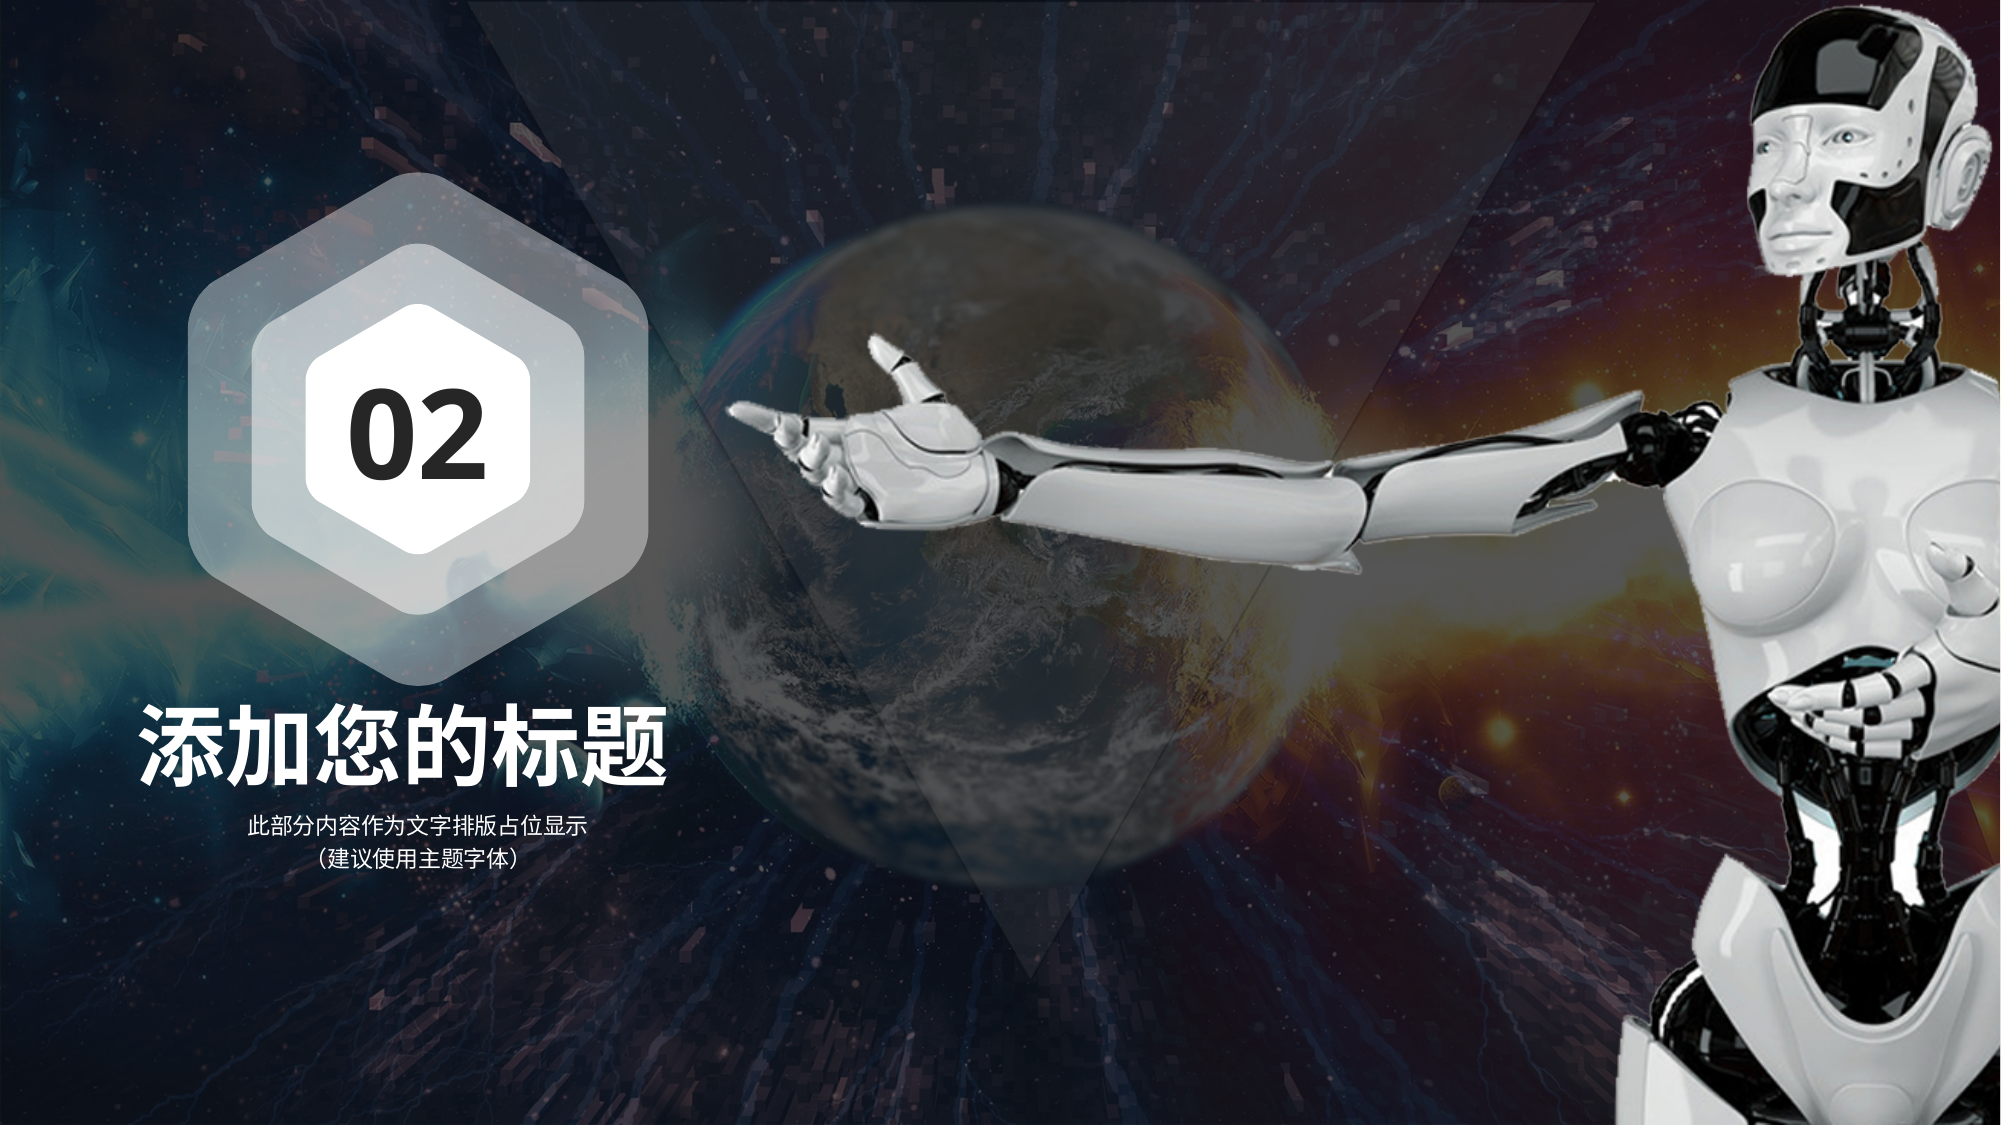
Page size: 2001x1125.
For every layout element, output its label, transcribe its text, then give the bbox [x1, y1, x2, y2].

picture [709, 0, 2001, 1125]
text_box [187, 172, 649, 686]
text_box 添加您的标题 [104, 690, 732, 811]
text_box 此部分内容作为文字排版占位显示 （建议使用主题字体） [205, 805, 631, 894]
